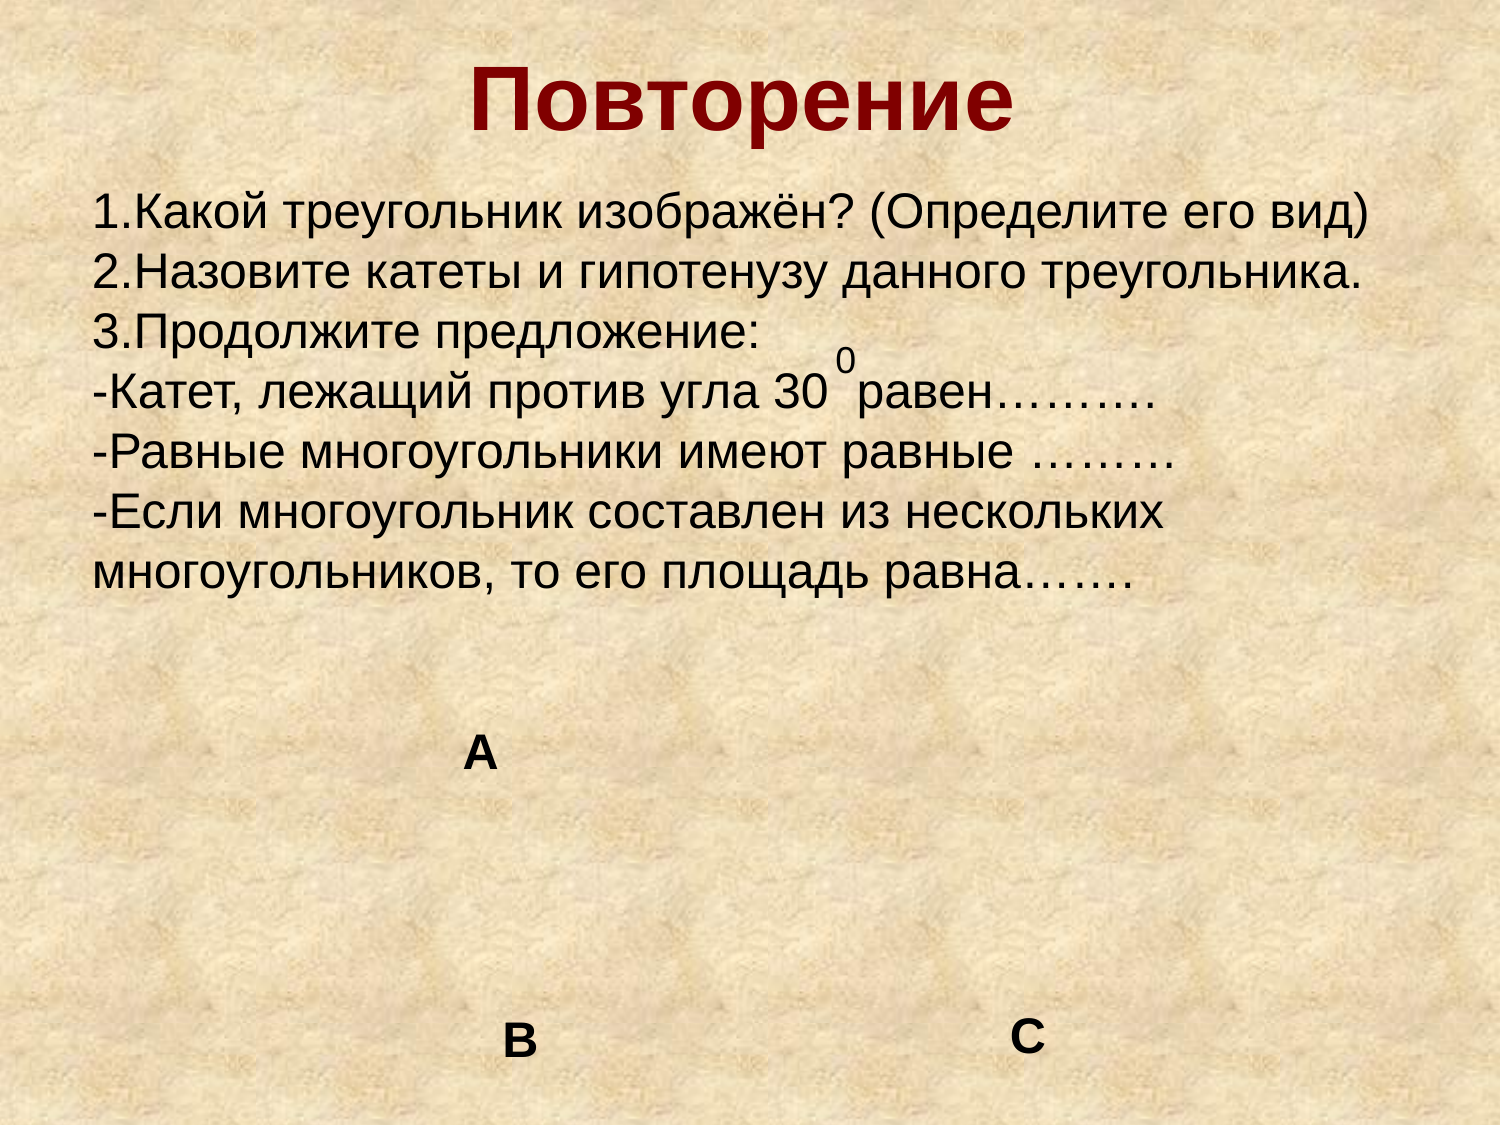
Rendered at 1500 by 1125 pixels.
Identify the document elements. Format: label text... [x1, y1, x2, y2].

text_box 1.Какой треугольник изображён? (Определите его вид) 2.Назовите катеты и гипотенузу данного треугольника. 3.Продолжите предложение: -Катет, лежащий против угла 30 равен………. -Равные многоугольники имеют равные ……… -Если многоугольник составлен из нескольких многоугольников, то его площадь равна……. [77, 171, 1467, 666]
picture [0, 0, 1500, 1125]
text_box С [995, 996, 1061, 1072]
text_box 0 [820, 329, 872, 389]
text_box В [487, 999, 554, 1075]
text_box А [447, 711, 514, 787]
title Повторение [67, 0, 1418, 188]
